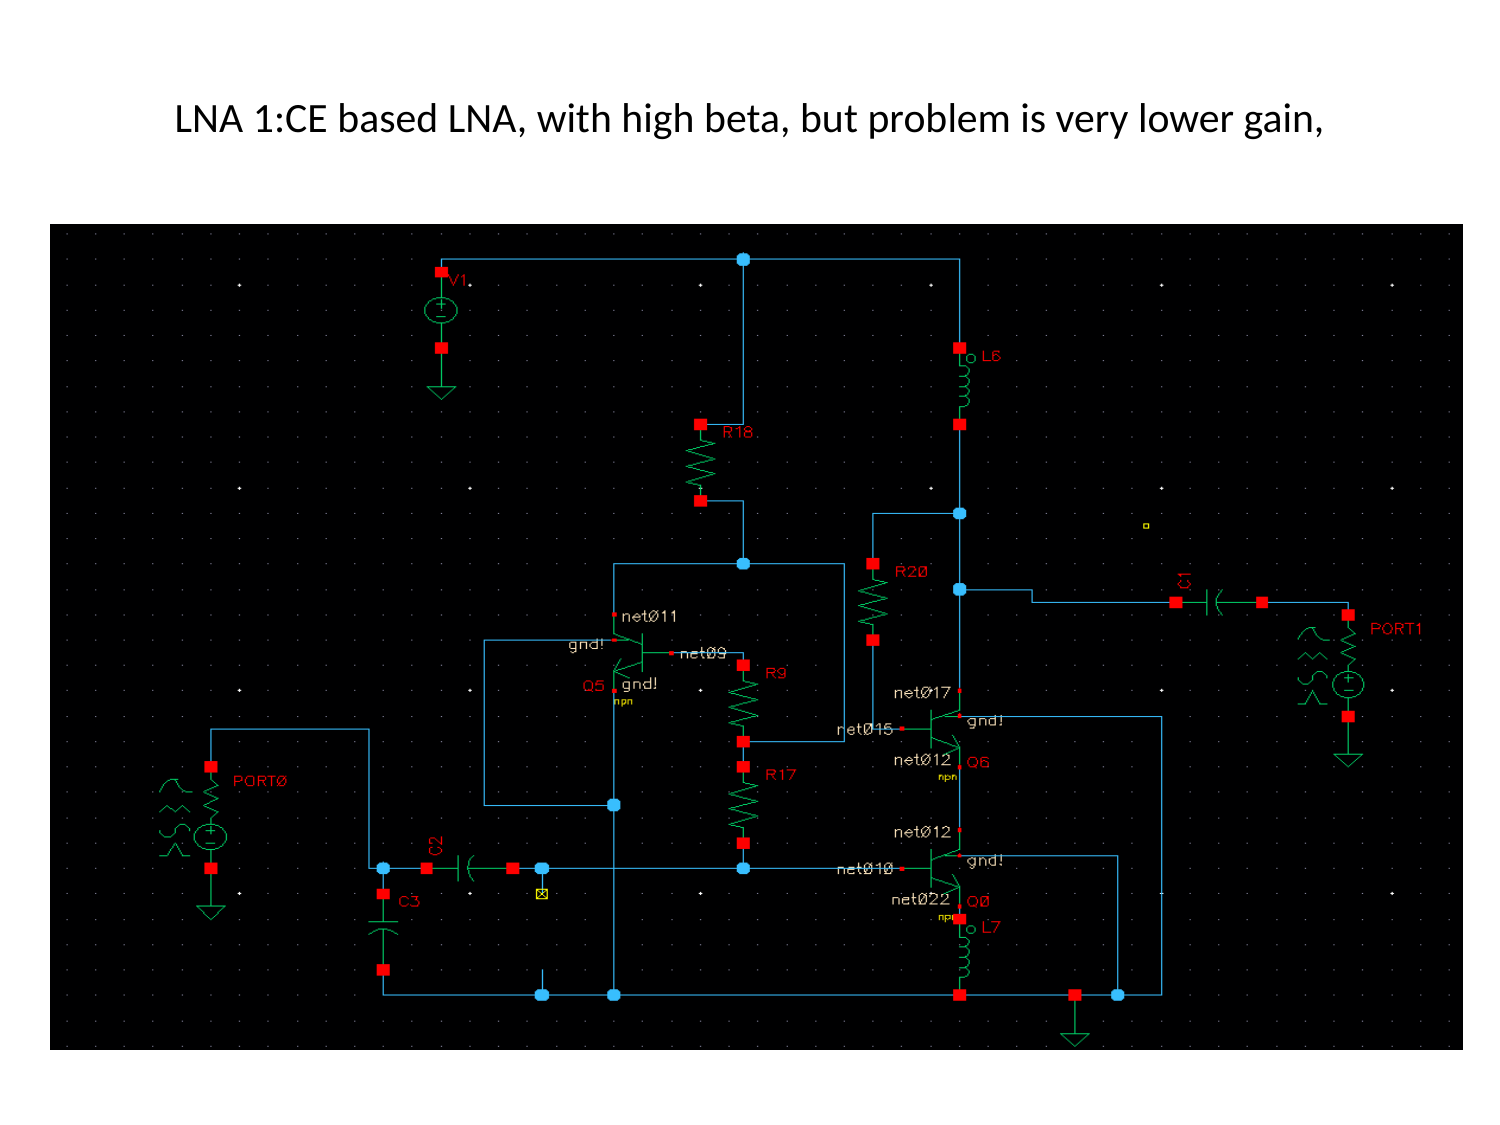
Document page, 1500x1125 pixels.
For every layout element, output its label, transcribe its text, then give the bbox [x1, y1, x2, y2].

title LNA 1:CE based LNA, with high beta, but problem is very lower gain, [75, 45, 1425, 188]
picture [49, 224, 1463, 1051]
